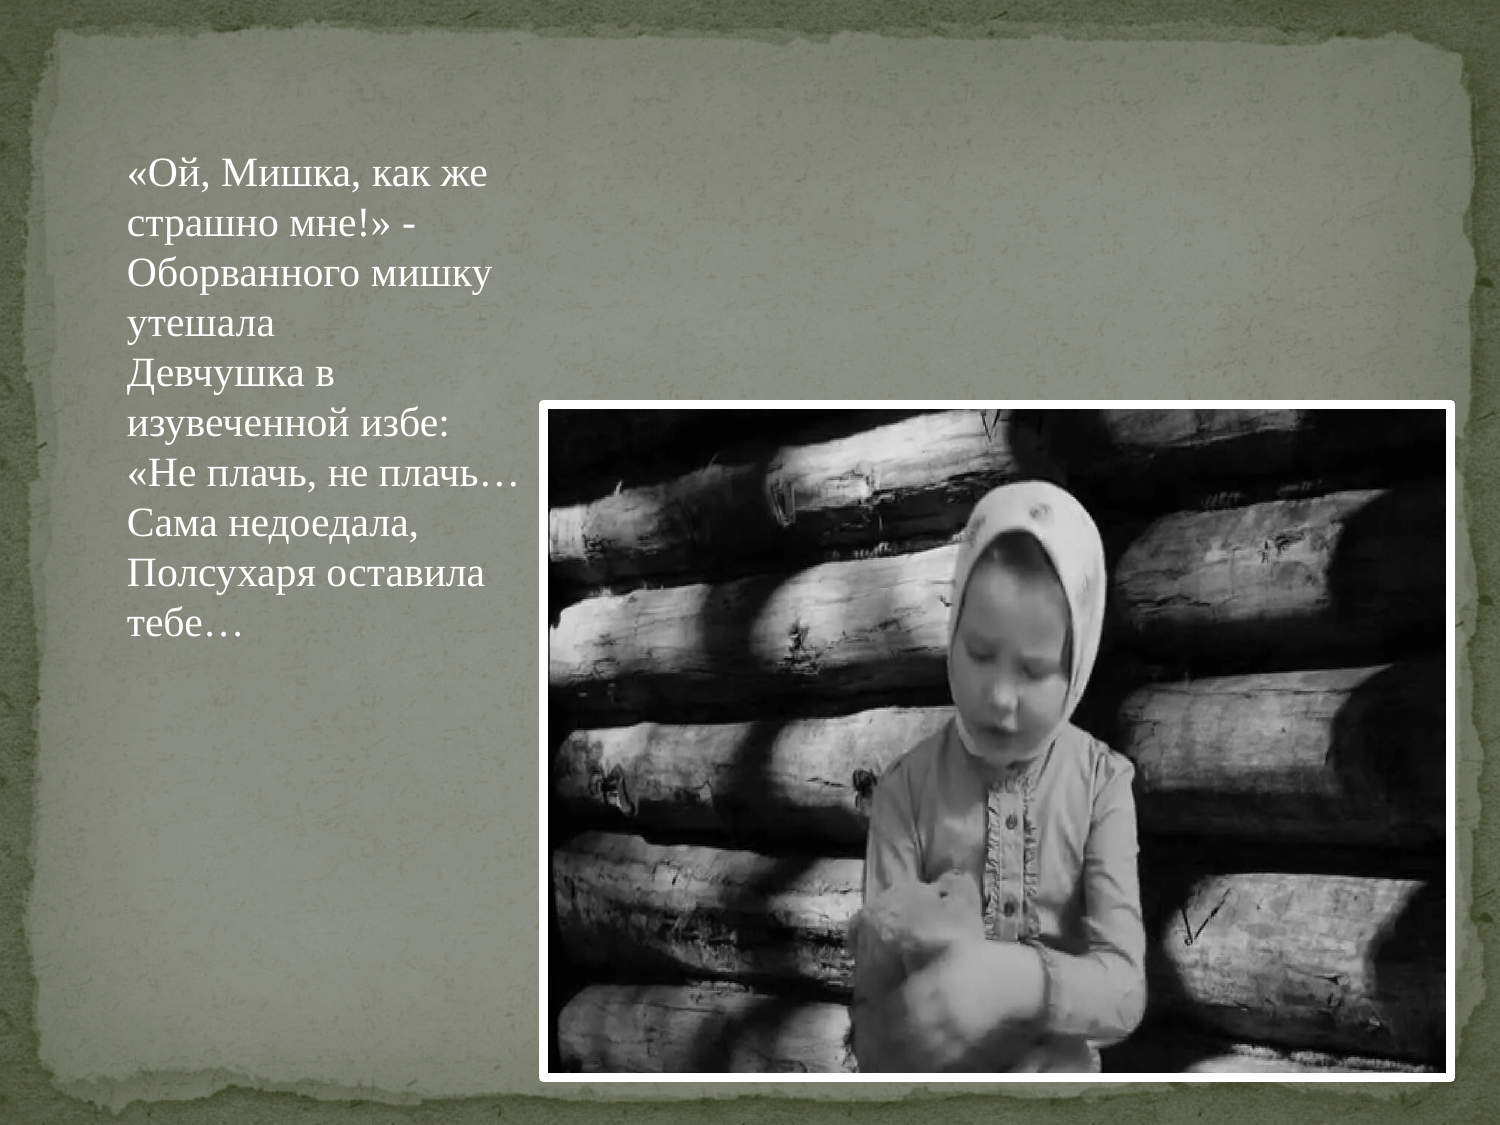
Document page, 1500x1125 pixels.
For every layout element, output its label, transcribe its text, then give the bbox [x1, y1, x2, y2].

text_box «Ой, Мишка, как же страшно мне!» - Оборванного мишку утешала Девчушка в изувеченной избе: «Не плачь, не плачь… Сама недоедала, Полсухаря оставила тебе… [112, 137, 550, 653]
picture [548, 409, 1446, 1073]
